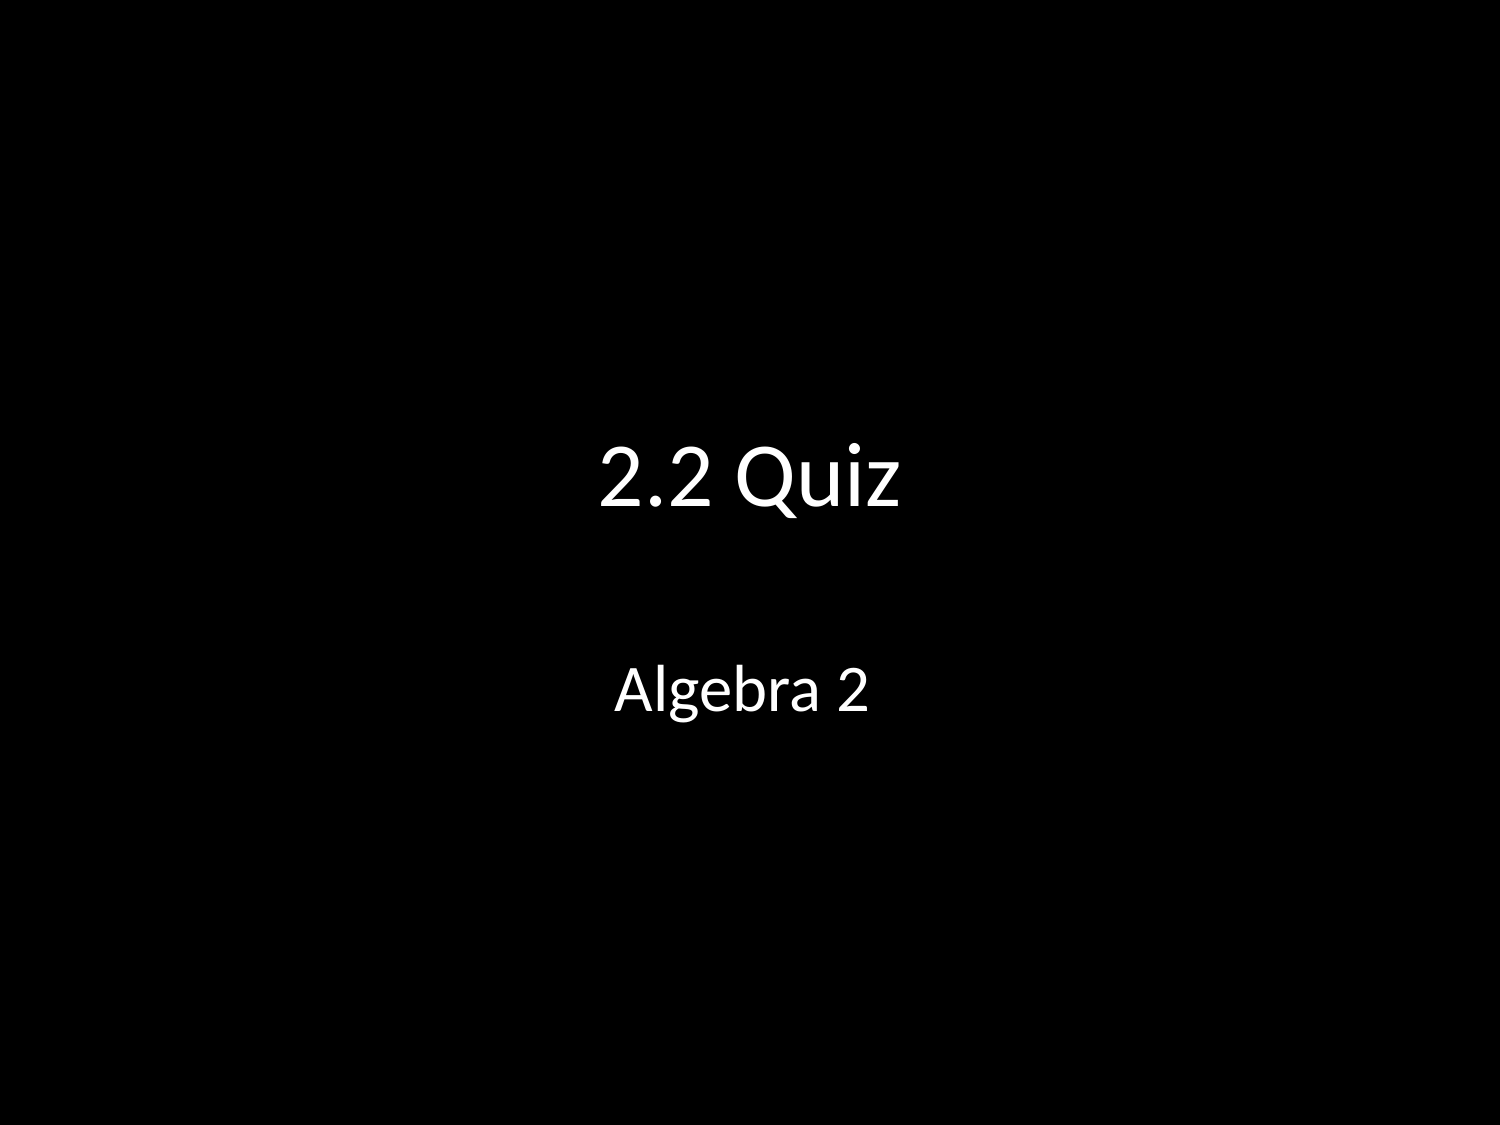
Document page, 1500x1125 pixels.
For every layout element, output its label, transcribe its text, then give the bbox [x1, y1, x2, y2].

title 2.2 Quiz [112, 349, 1388, 591]
subtitle Algebra 2 [225, 637, 1275, 925]
